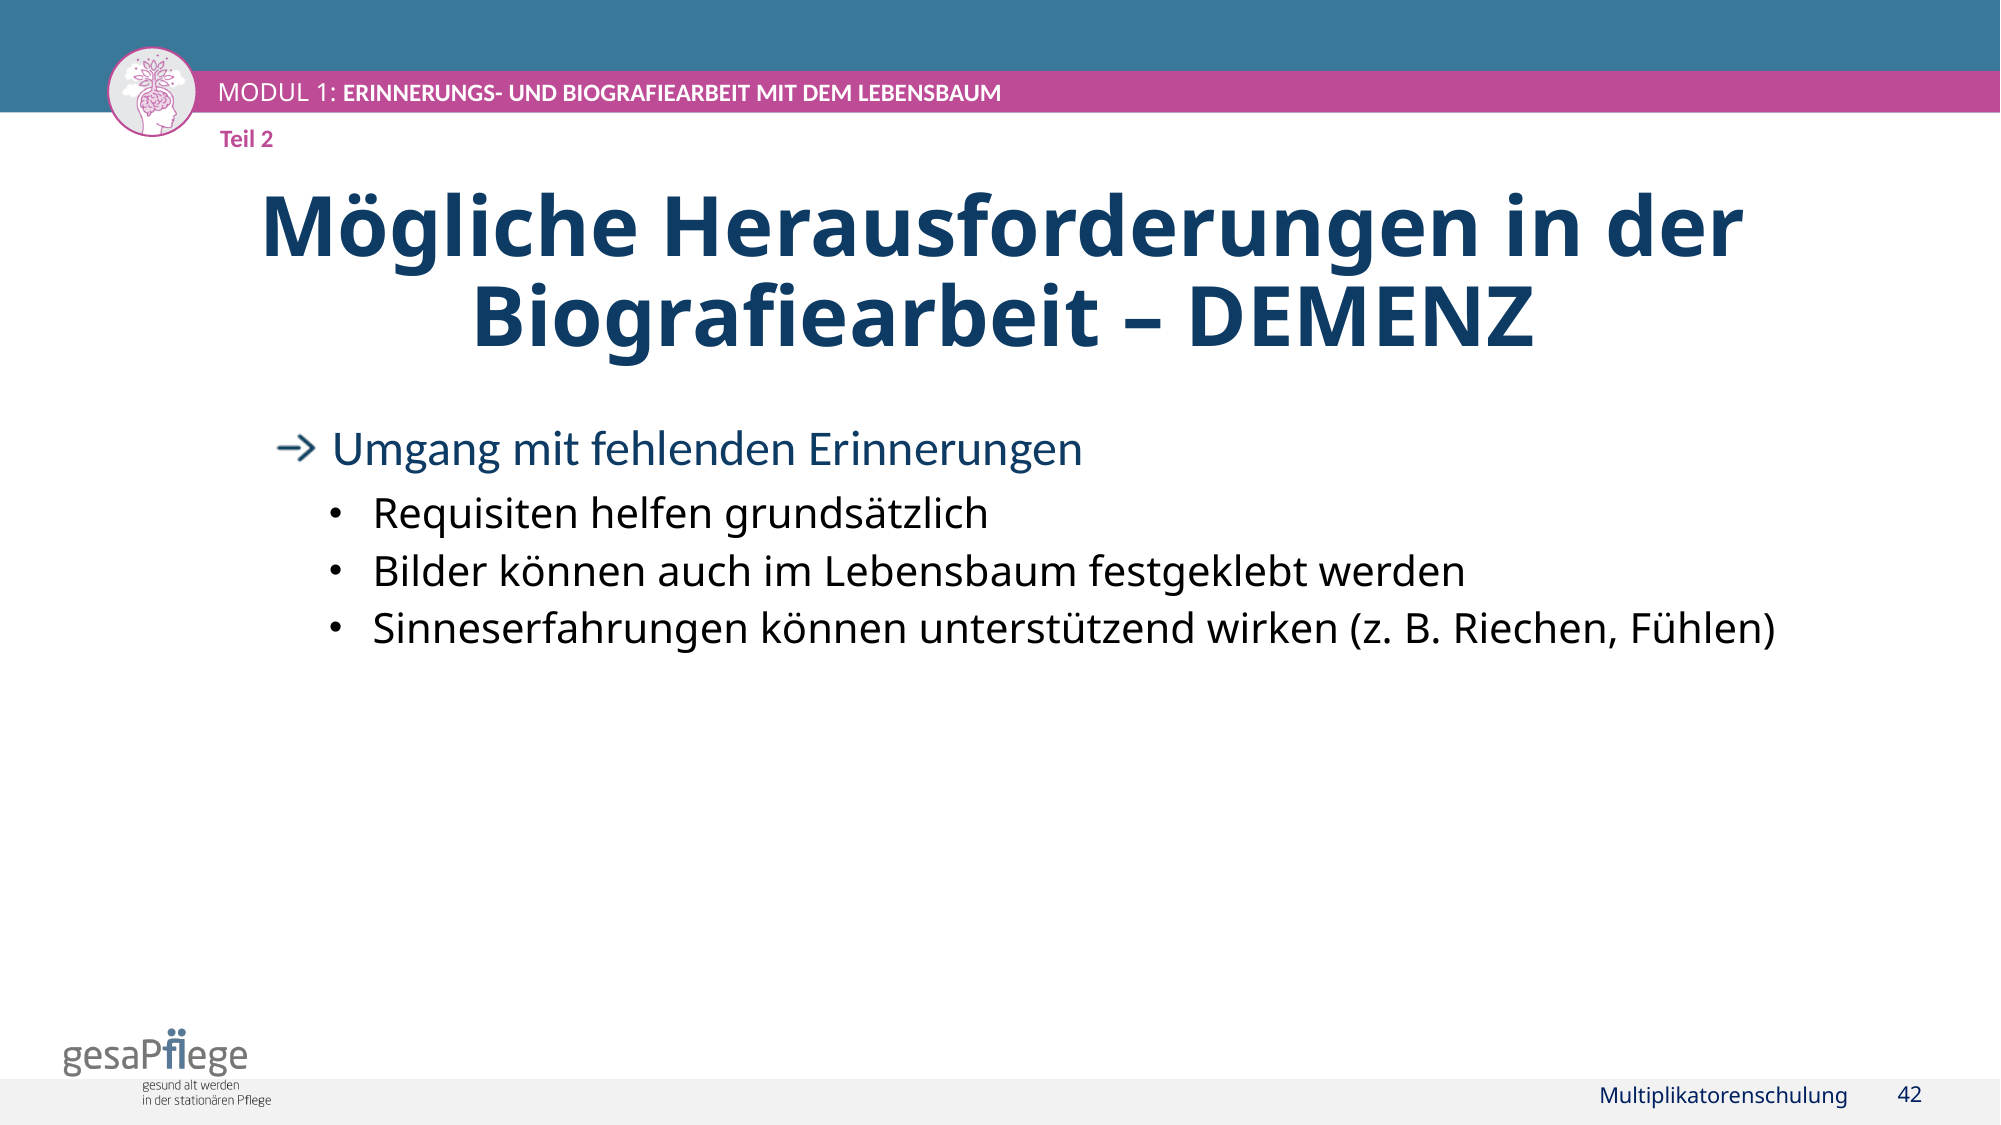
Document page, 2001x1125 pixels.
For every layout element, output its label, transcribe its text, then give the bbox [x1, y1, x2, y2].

list Teil 2 [208, 120, 428, 153]
picture [62, 1027, 272, 1108]
title Mögliche Herausforderungen in der Biografiearbeit – DEMENZ [214, 184, 1792, 372]
slide_number 42 [1863, 1076, 1938, 1114]
list Umgang mit fehlenden Erinnerungen Requisiten helfen grundsätzlich Bilder können auch im Lebensbaum festgeklebt werden Sinneserfahrungen können unterstützend wirken (z. B. Riechen, Fühlen) [214, 422, 1792, 1005]
footer Multiplikatorenschulung [1111, 1076, 1863, 1114]
